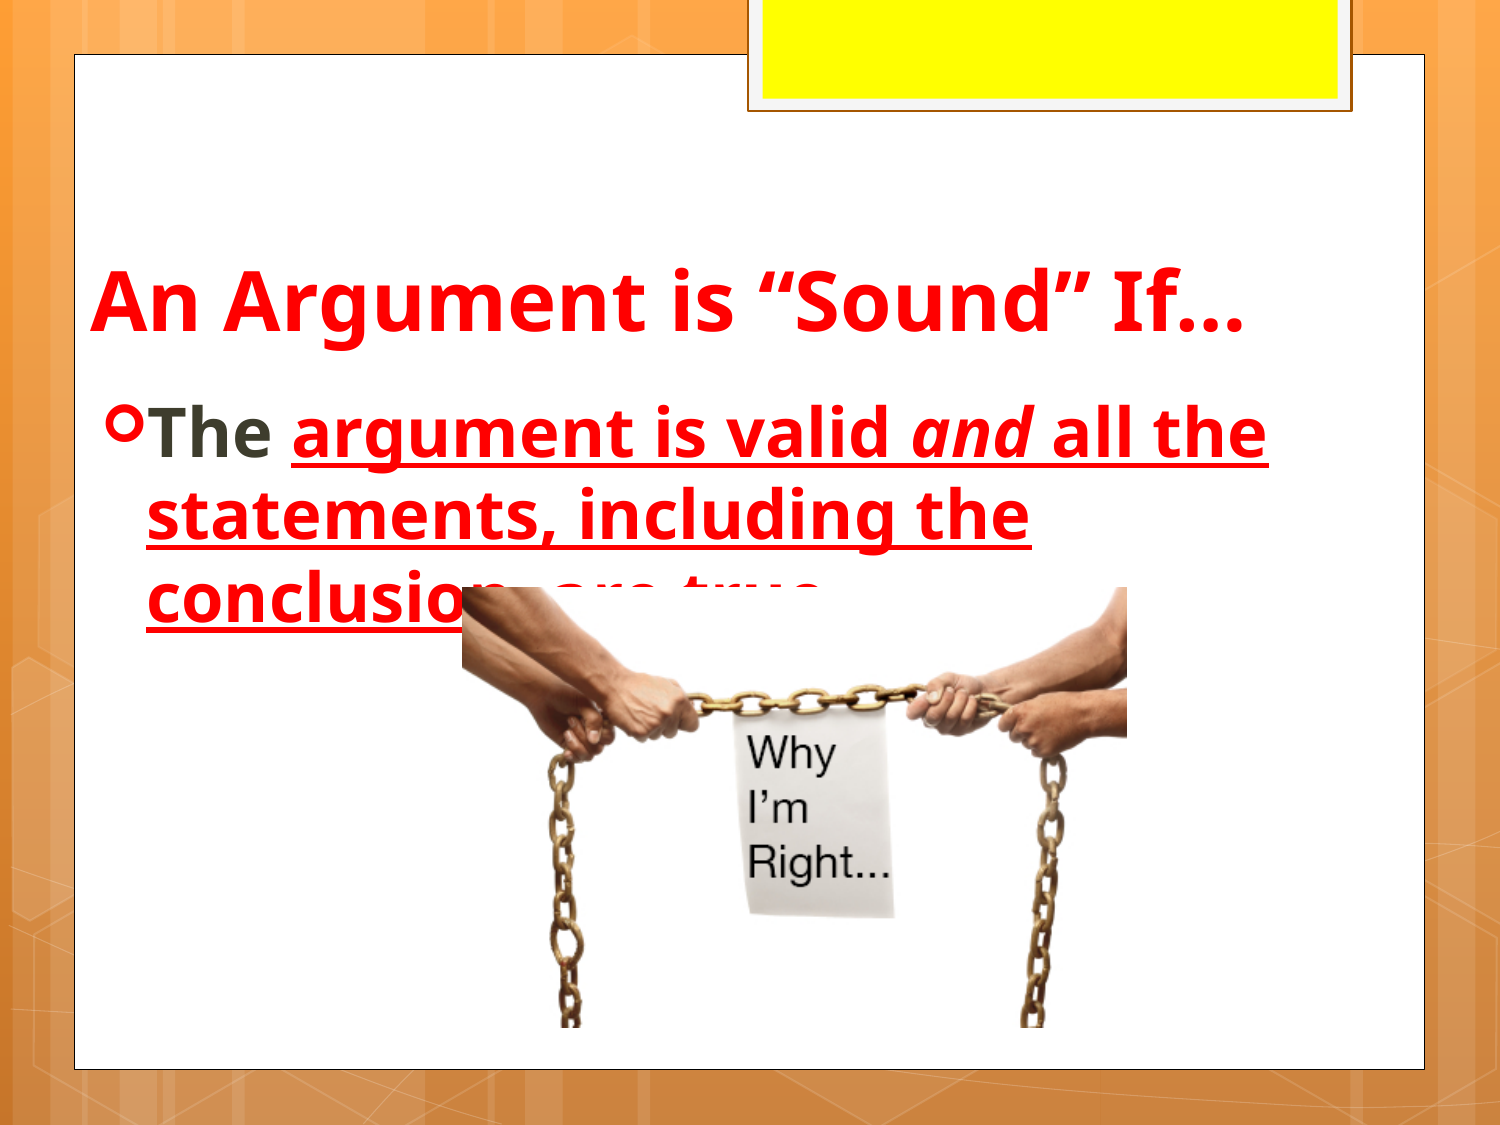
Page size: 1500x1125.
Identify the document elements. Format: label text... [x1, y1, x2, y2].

picture [462, 587, 1127, 1029]
title An Argument is “Sound” If… [75, 168, 1425, 357]
list The argument is valid and all the statements, including the conclusion, are true [75, 381, 1425, 957]
